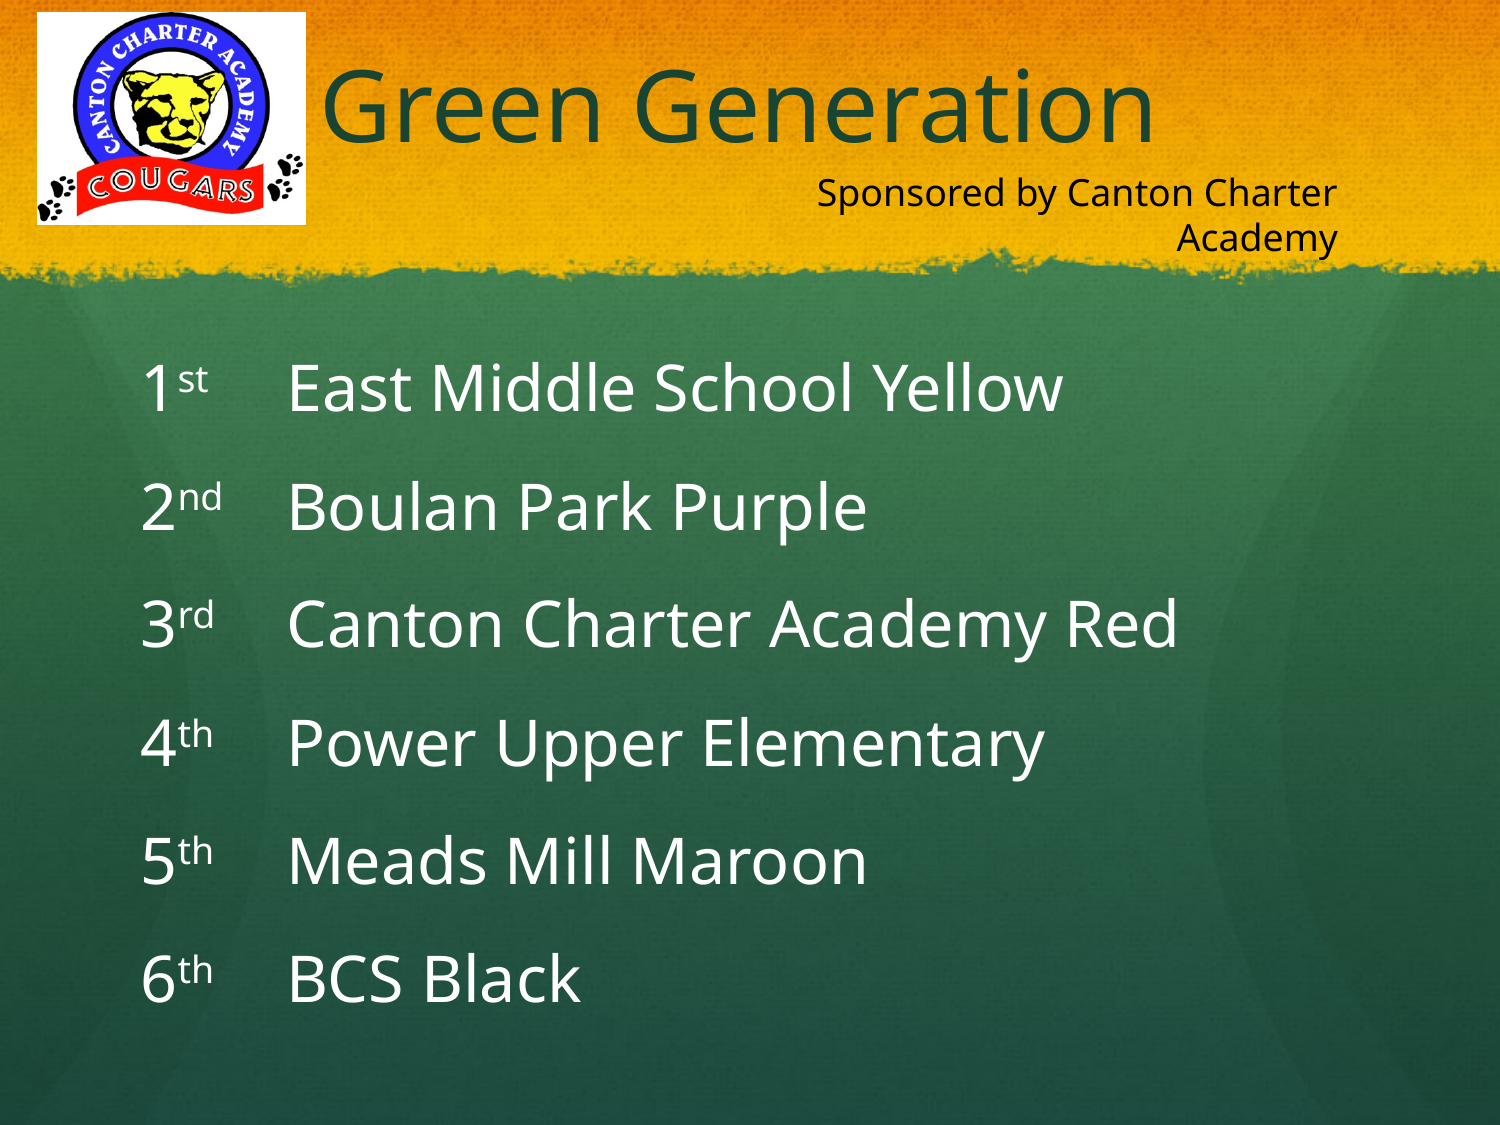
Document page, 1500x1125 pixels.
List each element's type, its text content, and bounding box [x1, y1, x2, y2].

picture [0, 0, 1500, 1125]
text_box Sponsored by Canton Charter Academy [652, 161, 1353, 267]
list 1st East Middle School Yellow 2nd Boulan Park Purple 3rd Canton Charter Academy Red 4th Power Upper Elementary 5th Meads Mill Maroon 6th BCS Black [125, 339, 1375, 1026]
title Green Generation [327, 13, 1353, 193]
